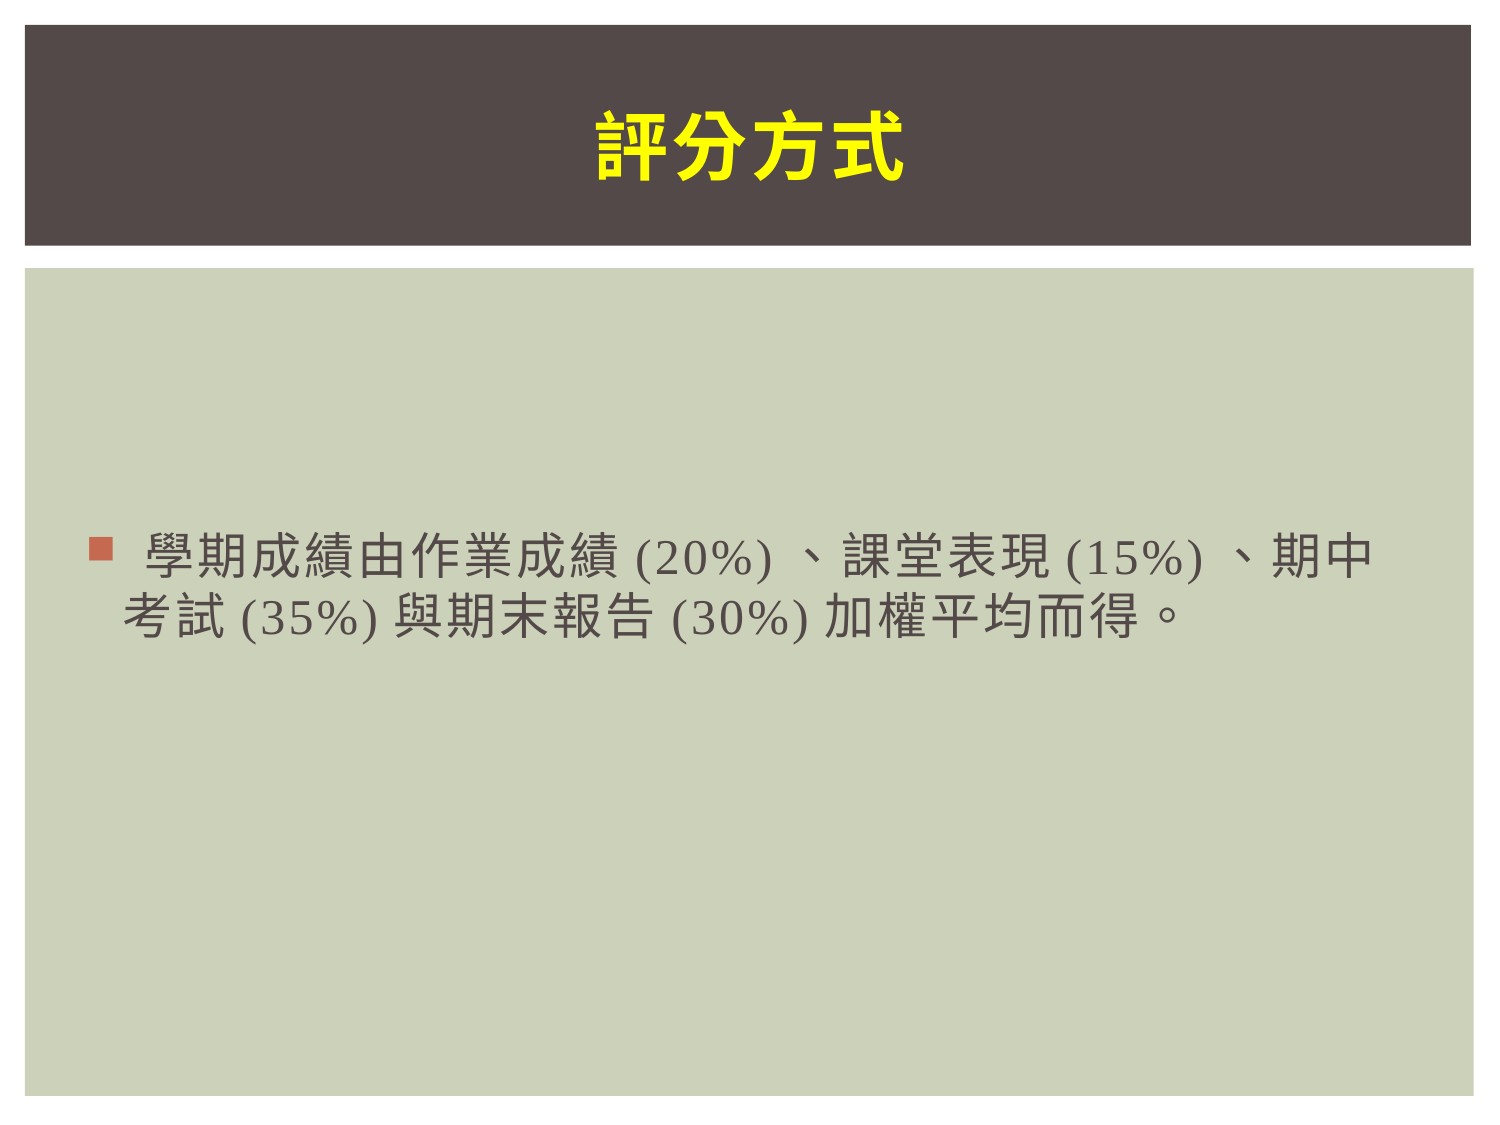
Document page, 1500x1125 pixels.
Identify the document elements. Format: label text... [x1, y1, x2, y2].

title 評分方式 [62, 58, 1438, 232]
list 學期成績由作業成績(20%)、課堂表現(15%)、期中考試(35%)與期末報告(30%)加權平均而得。 [62, 281, 1442, 1005]
